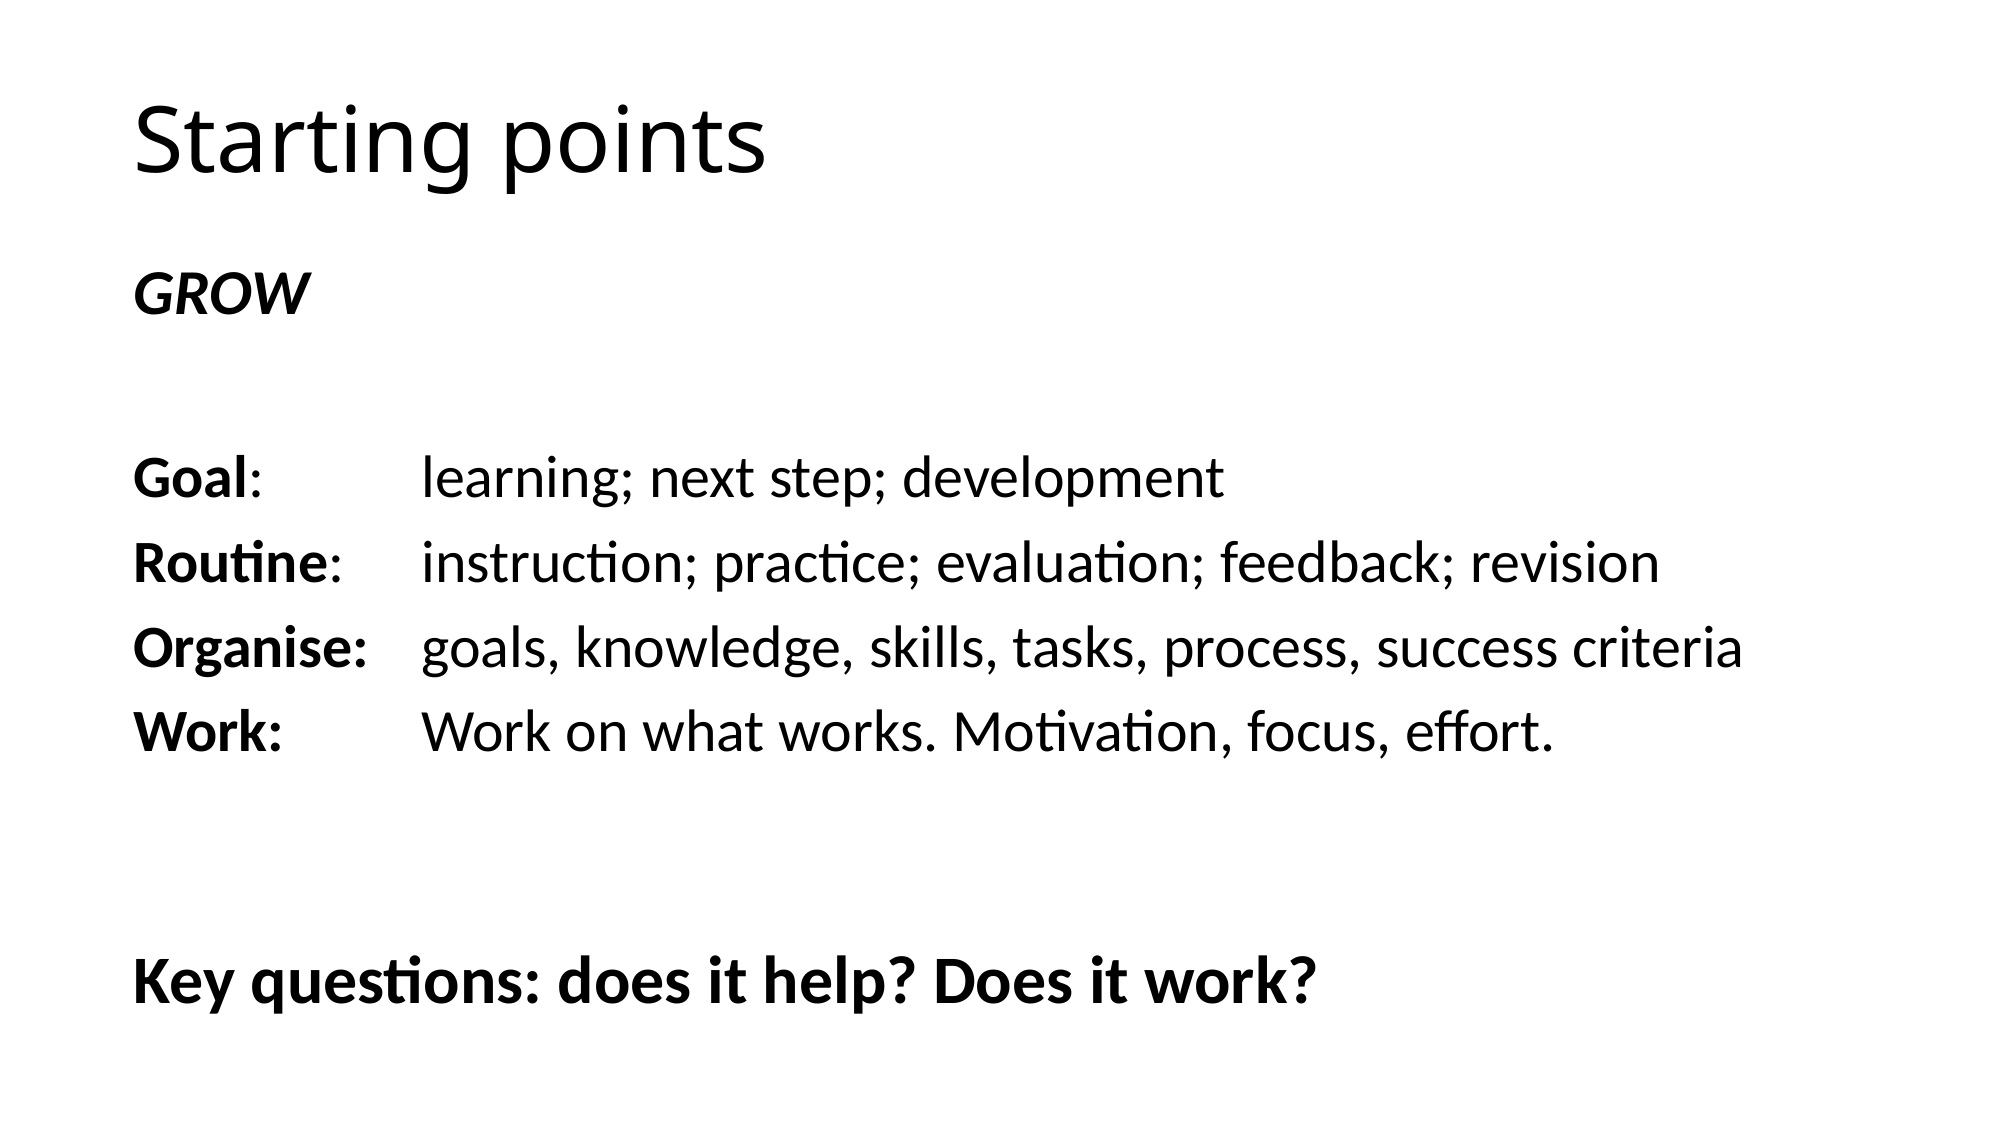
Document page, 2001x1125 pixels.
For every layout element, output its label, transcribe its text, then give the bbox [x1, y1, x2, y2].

list GROW Goal: learning; next step; development Routine: instruction; practice; evaluation; feedback; revision Organise: goals, knowledge, skills, tasks, process, success criteria Work: Work on what works. Motivation, focus, effort. Key questions: does it help? Does it work? [118, 251, 1893, 1027]
title Starting points [118, 34, 1844, 251]
